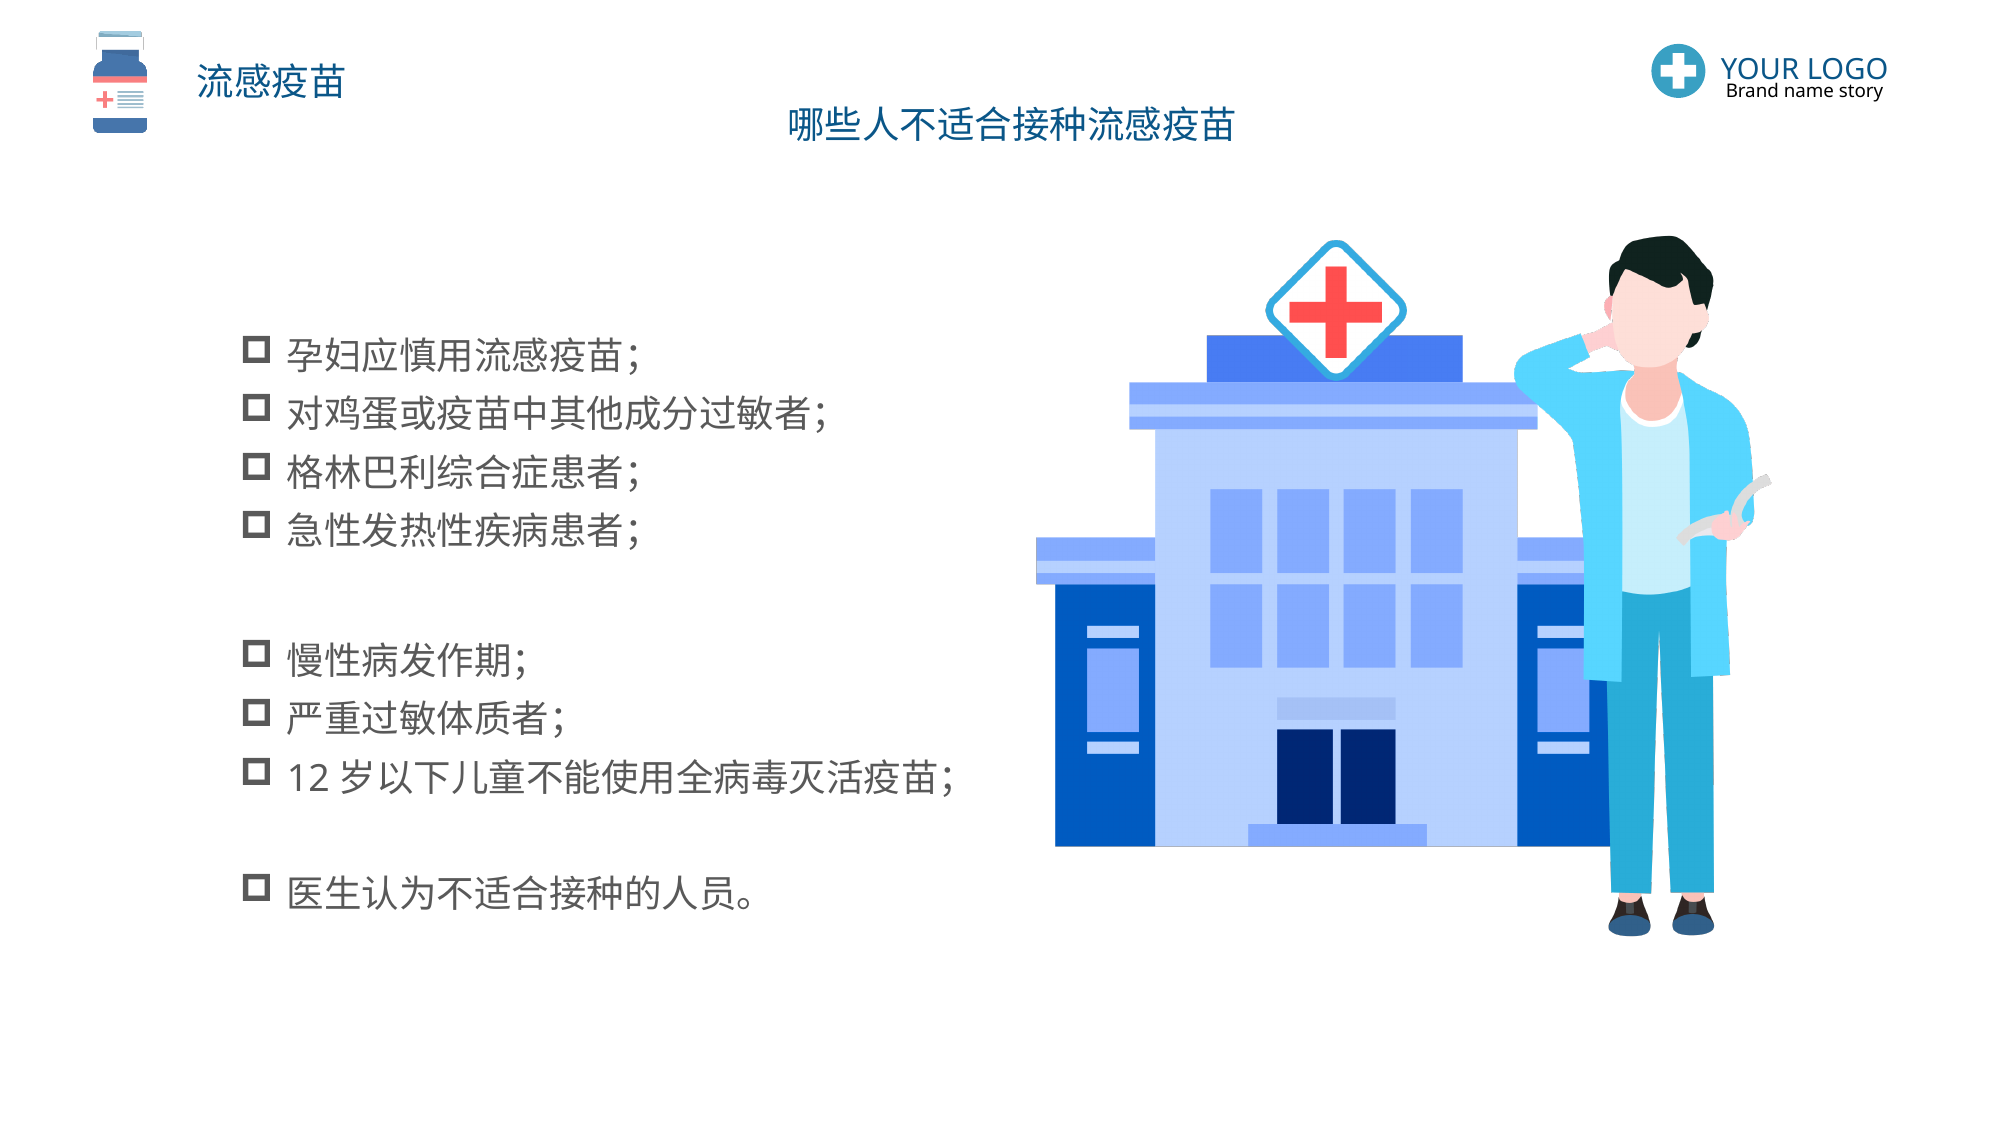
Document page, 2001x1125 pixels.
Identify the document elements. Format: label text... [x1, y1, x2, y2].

text_box 哪些人不适合接种流感疫苗 [775, 95, 1319, 152]
text_box 孕妇应慎用流感疫苗； 对鸡蛋或疫苗中其他成分过敏者； 格林巴利综合症患者； 急性发热性疾病患者； [225, 310, 937, 560]
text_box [1651, 35, 1935, 110]
picture [68, 5, 210, 156]
picture [976, 120, 1896, 1040]
text_box 慢性病发作期； 严重过敏体质者； 12岁以下儿童不能使用全病毒灭活疫苗； 医生认为不适合接种的人员。 [225, 615, 955, 923]
